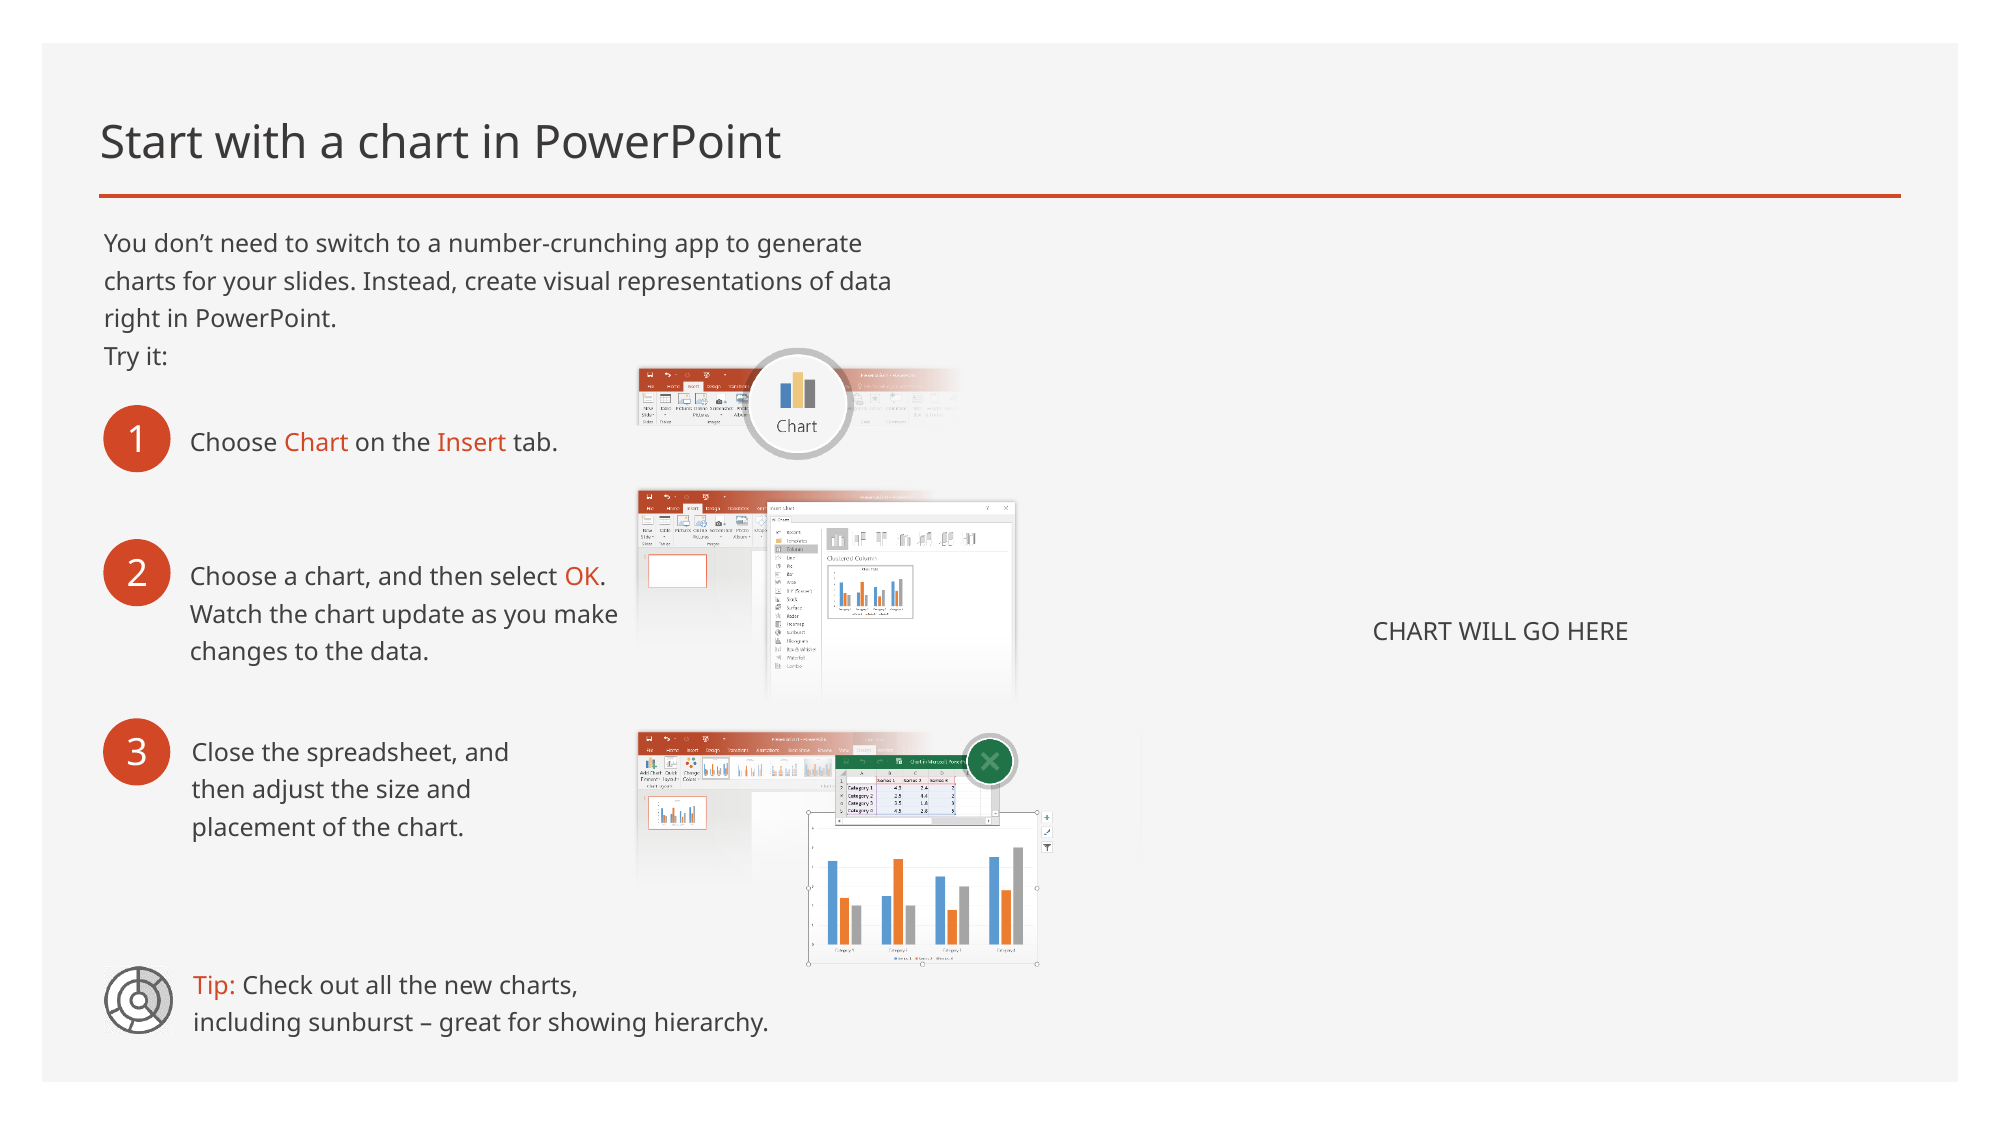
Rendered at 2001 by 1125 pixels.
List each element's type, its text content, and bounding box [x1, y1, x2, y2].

text_box Close the spreadsheet, and then adjust the size and placement of the chart. [176, 721, 569, 871]
picture [104, 966, 173, 1034]
text_box You don’t need to switch to a number-crunching app to generate charts for your slides. Instead, create visual representations of data right in PowerPoint. Try it: [88, 212, 928, 416]
picture [599, 329, 1177, 979]
list Start with a chart in PowerPoint [84, 72, 813, 178]
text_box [91, 539, 184, 607]
list CHART WILL GO HERE [1138, 299, 1863, 953]
text_box Choose Chart on the Insert tab. [174, 416, 600, 545]
text_box Choose a chart, and then select OK. Watch the chart update as you make changes to the data. [174, 545, 599, 696]
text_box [91, 718, 183, 786]
text_box Tip: Check out all the new charts, including sunburst – great for showing hierarchy. [178, 954, 911, 1099]
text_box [91, 405, 184, 473]
